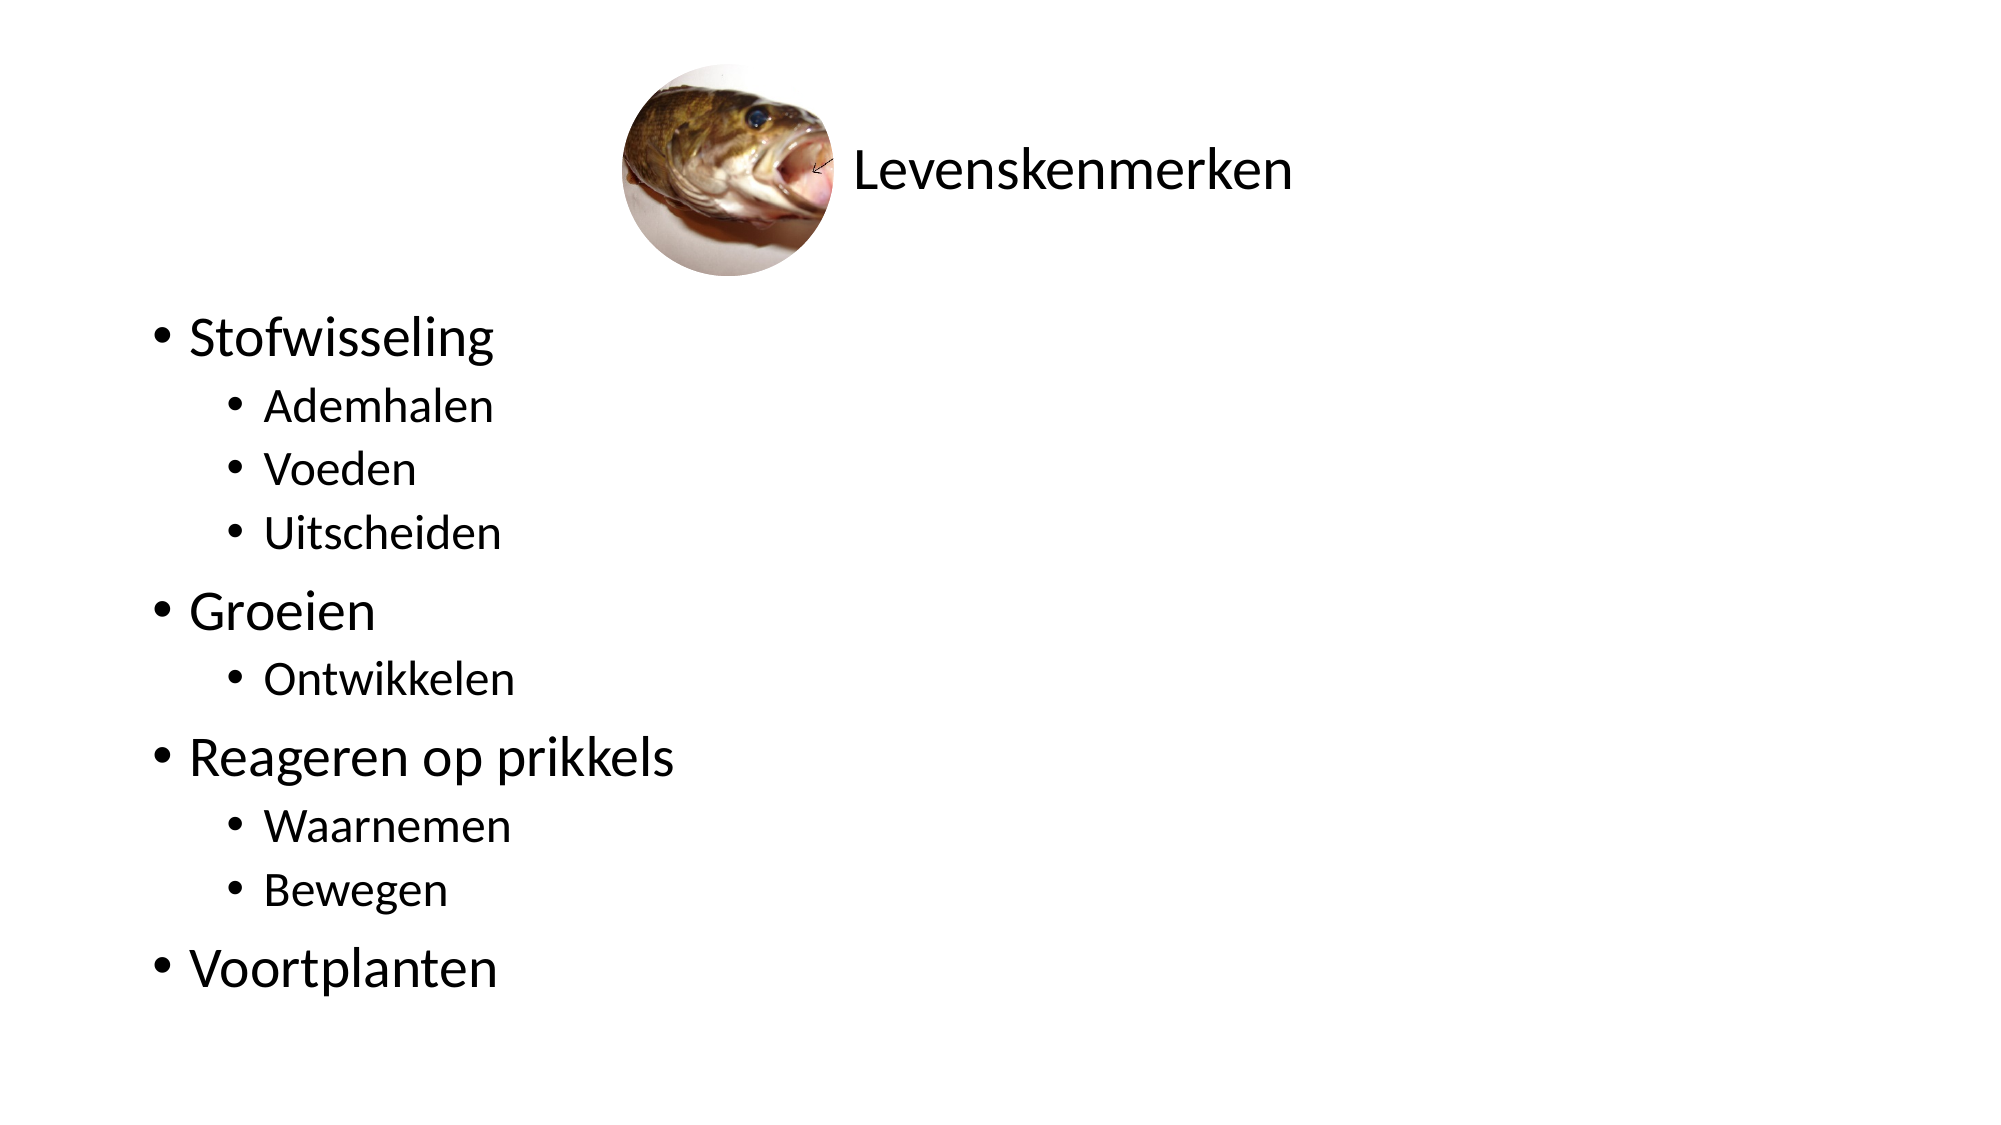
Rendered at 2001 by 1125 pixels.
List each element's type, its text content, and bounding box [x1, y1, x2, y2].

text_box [835, 63, 1319, 278]
list Stofwisseling Ademhalen Voeden Uitscheiden Groeien Ontwikkelen Reageren op prikkels Waarnemen Bewegen Voortplanten [137, 299, 1863, 1014]
text_box [619, 62, 835, 279]
